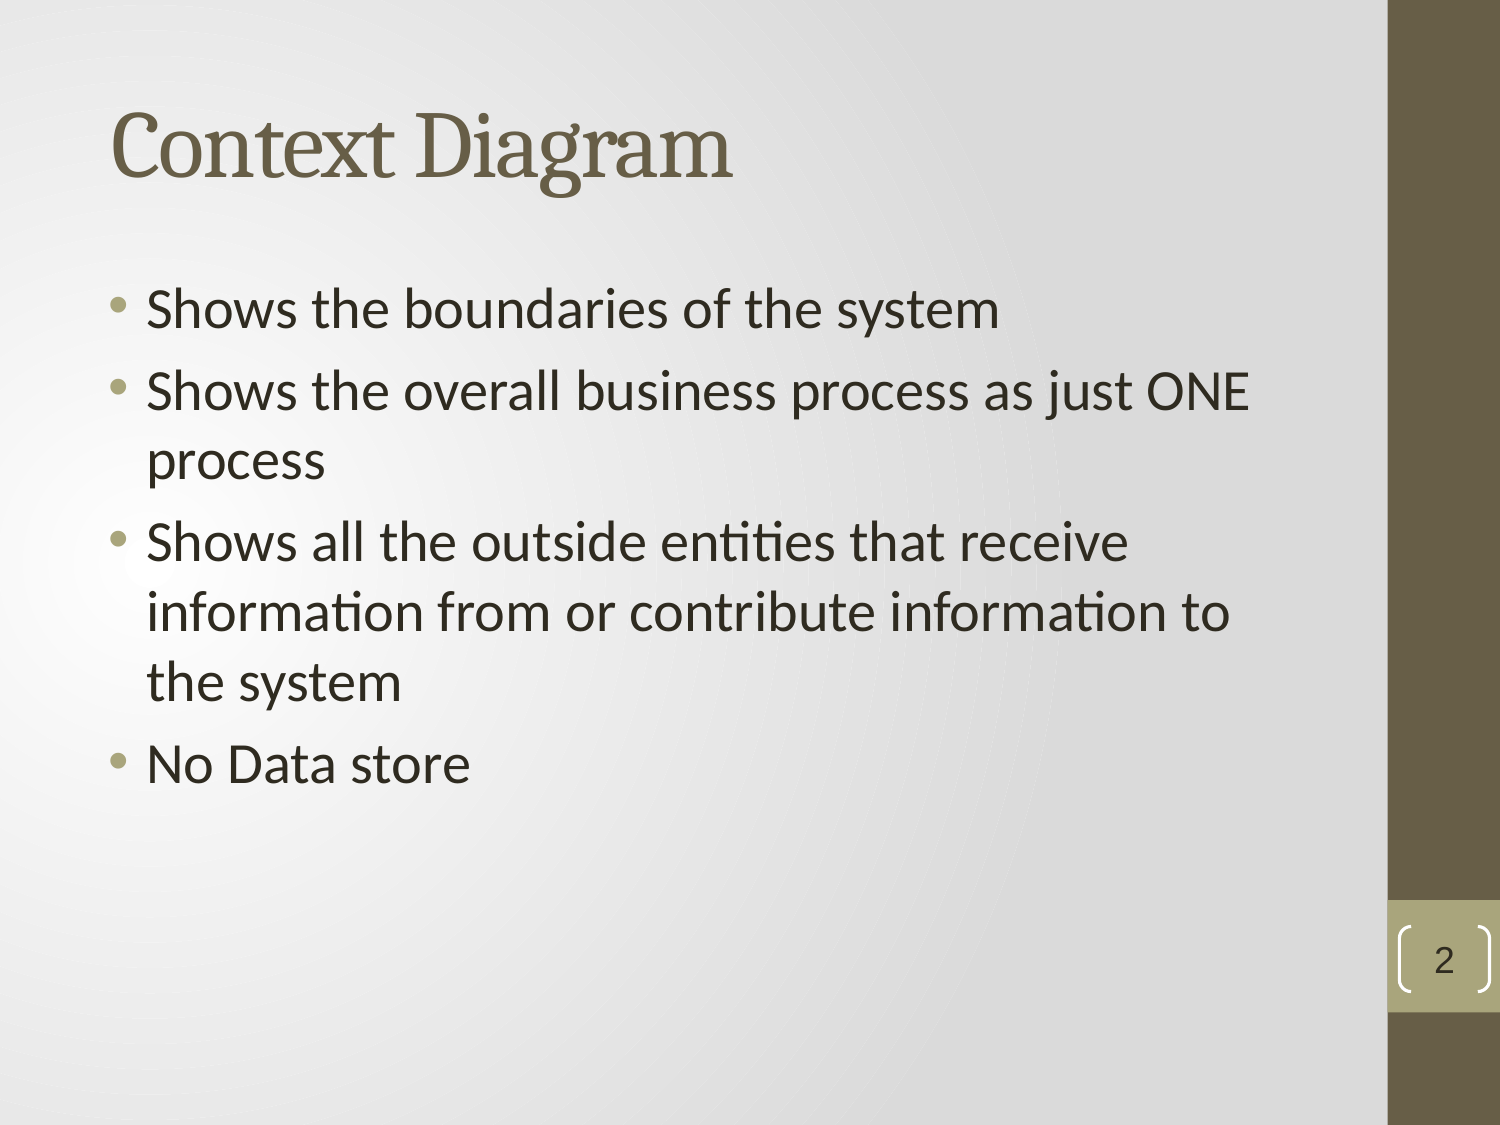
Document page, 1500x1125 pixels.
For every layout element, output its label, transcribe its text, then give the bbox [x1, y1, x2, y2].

list Shows the boundaries of the system Shows the overall business process as just ONE process Shows all the outside entities that receive information from or contribute information to the system No Data store [74, 262, 1326, 1051]
slide_number 2 [1397, 924, 1492, 994]
title Context Diagram [75, 45, 1325, 233]
